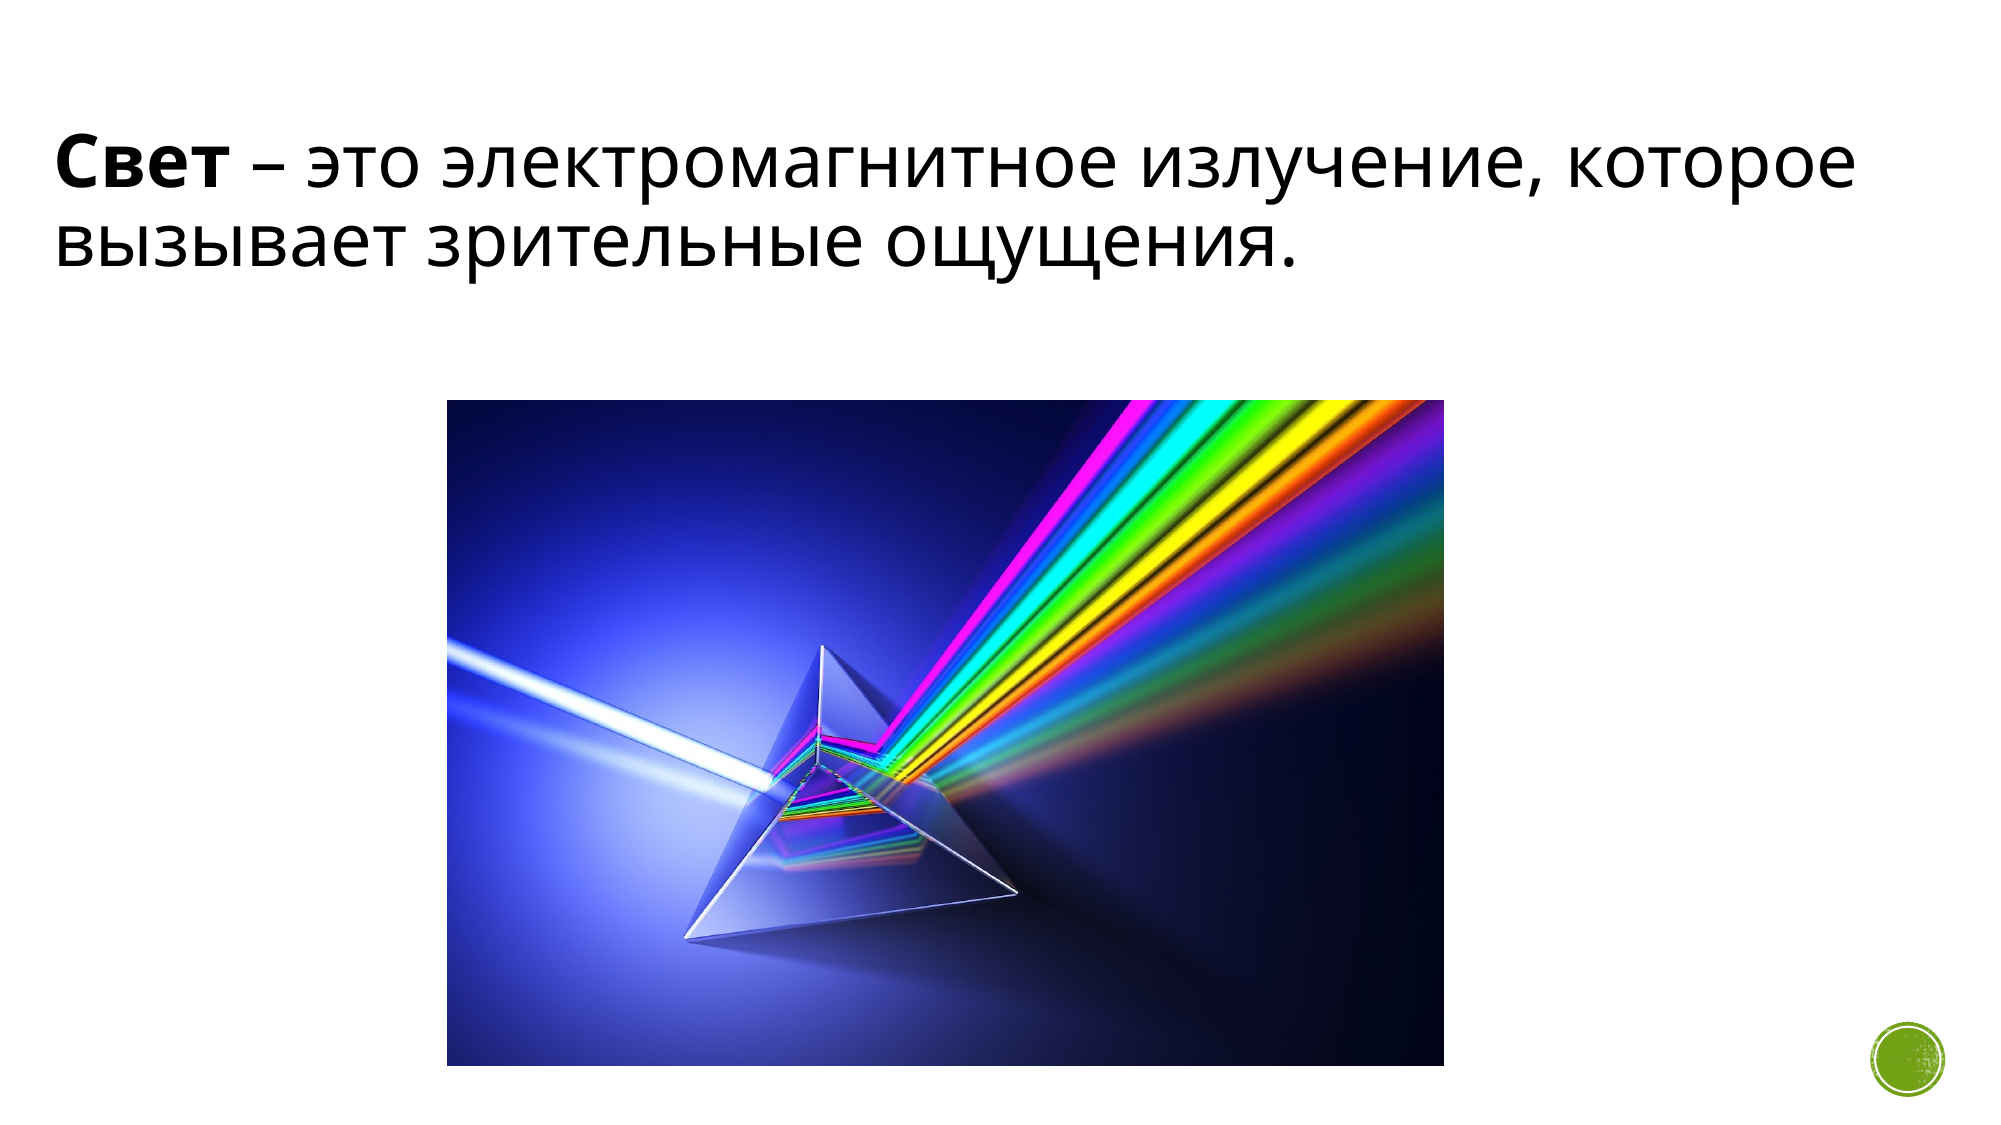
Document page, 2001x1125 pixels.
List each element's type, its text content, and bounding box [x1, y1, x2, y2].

title Свет – это элек­тро­маг­нит­ное из­лу­че­ние, ко­то­рое вы­зы­ва­ет зри­тель­ные ощу­ще­ния. [38, 115, 1948, 380]
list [450, 404, 1441, 1062]
